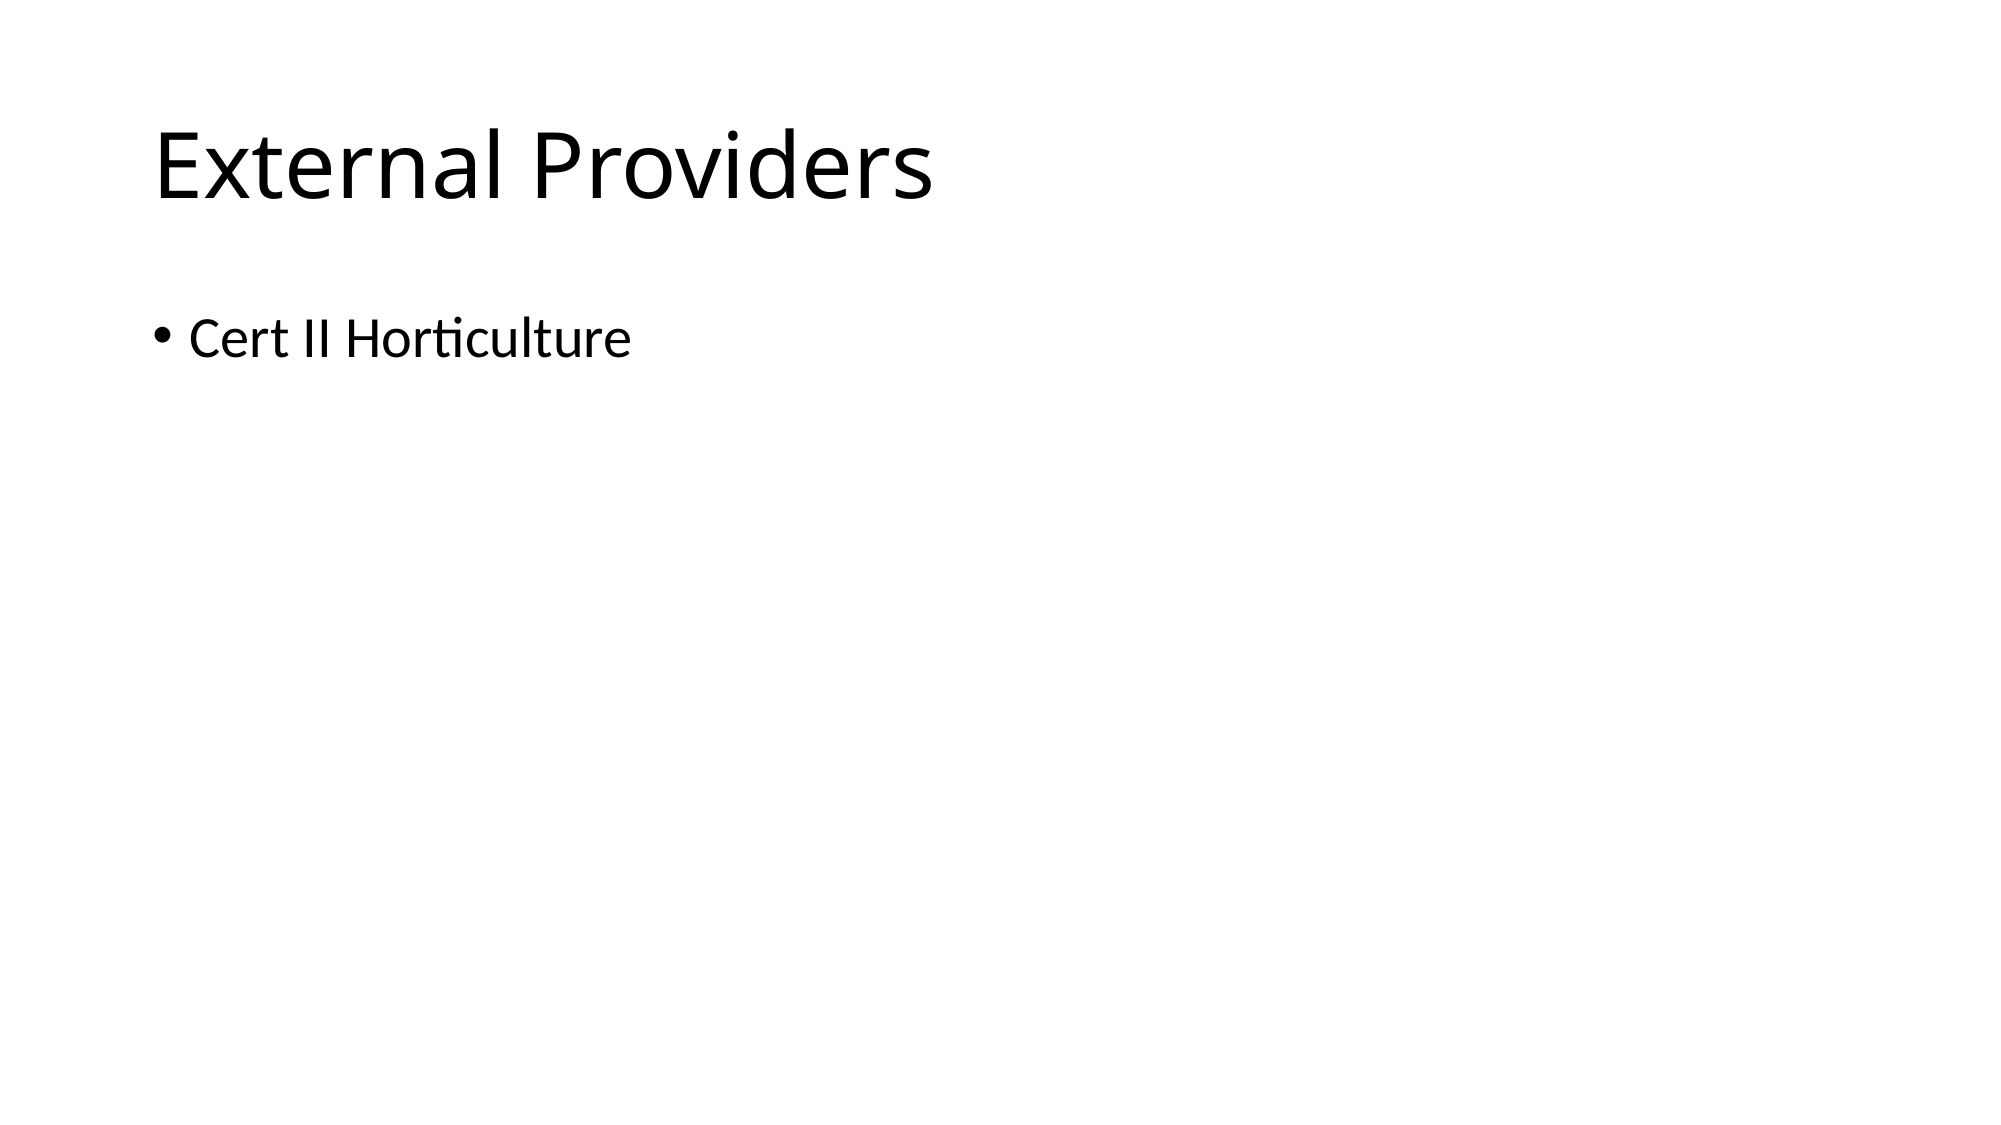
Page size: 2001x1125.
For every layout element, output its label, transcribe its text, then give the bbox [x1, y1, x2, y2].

title External Providers [137, 59, 1863, 278]
list Cert II Horticulture [137, 299, 1863, 1014]
